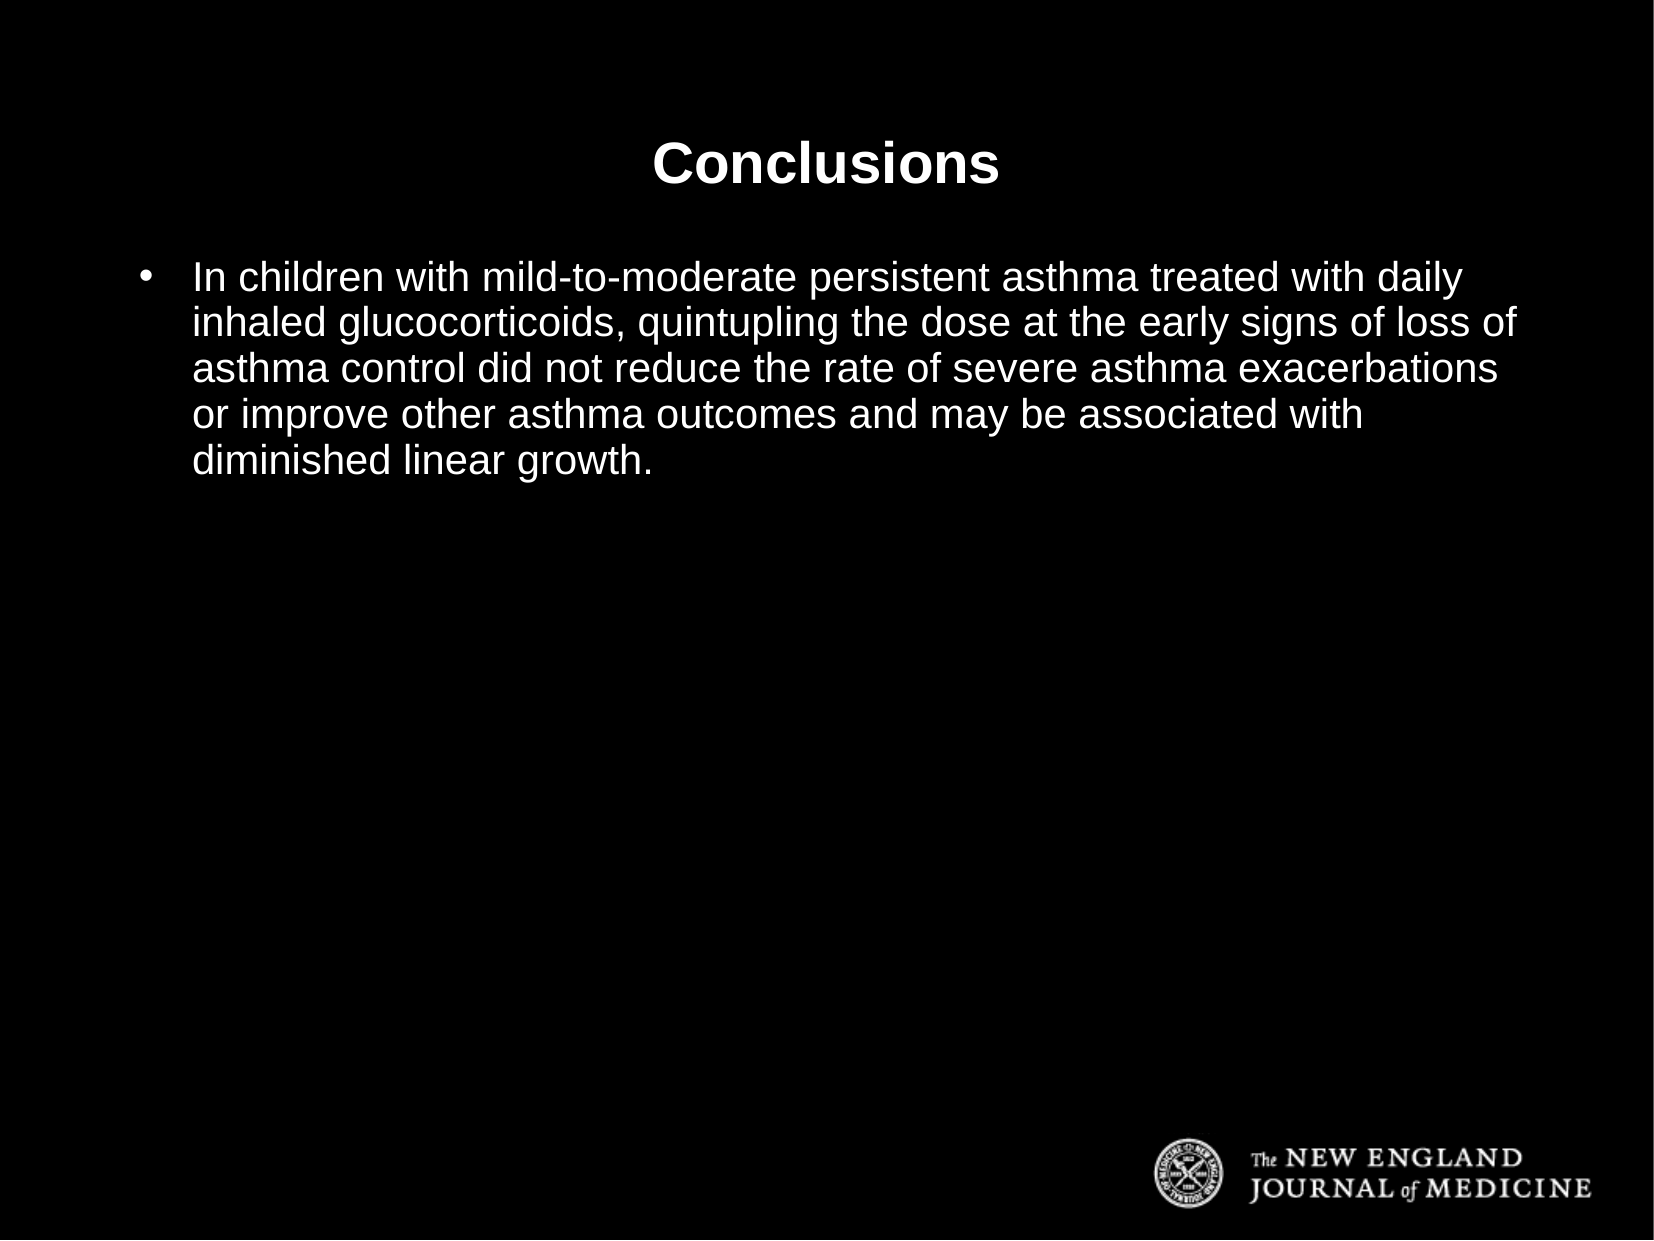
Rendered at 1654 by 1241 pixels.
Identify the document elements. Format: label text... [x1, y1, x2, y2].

picture [1141, 1133, 1606, 1213]
text_box Conclusions [121, 129, 1533, 198]
list In children with mild-to-moderate persistent asthma treated with daily inhaled glucocorticoids, quintupling the dose at the early signs of loss of asthma control did not reduce the rate of severe asthma exacerbations or improve other asthma outcomes and may be associated with diminished linear growth. [121, 253, 1534, 1115]
